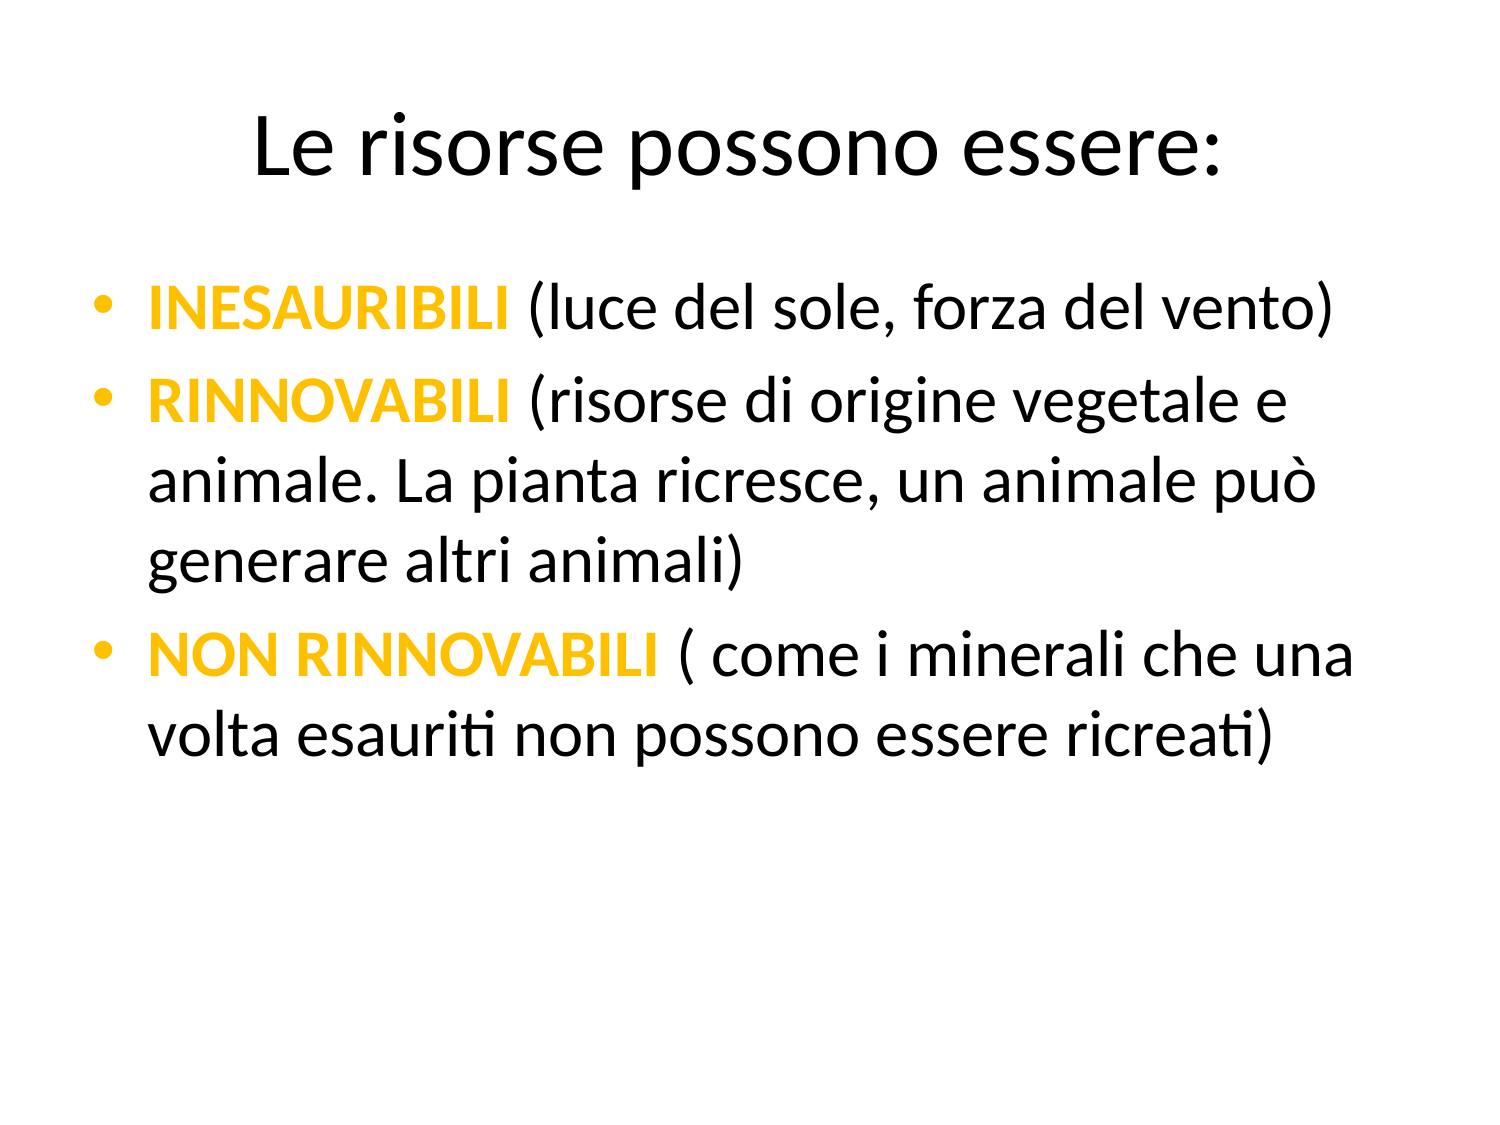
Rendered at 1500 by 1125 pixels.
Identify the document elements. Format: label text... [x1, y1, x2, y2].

title Le risorse possono essere: [75, 45, 1425, 233]
list INESAURIBILI (luce del sole, forza del vento) RINNOVABILI (risorse di origine vegetale e animale. La pianta ricresce, un animale può generare altri animali) NON RINNOVABILI ( come i minerali che una volta esauriti non possono essere ricreati) [76, 255, 1427, 998]
